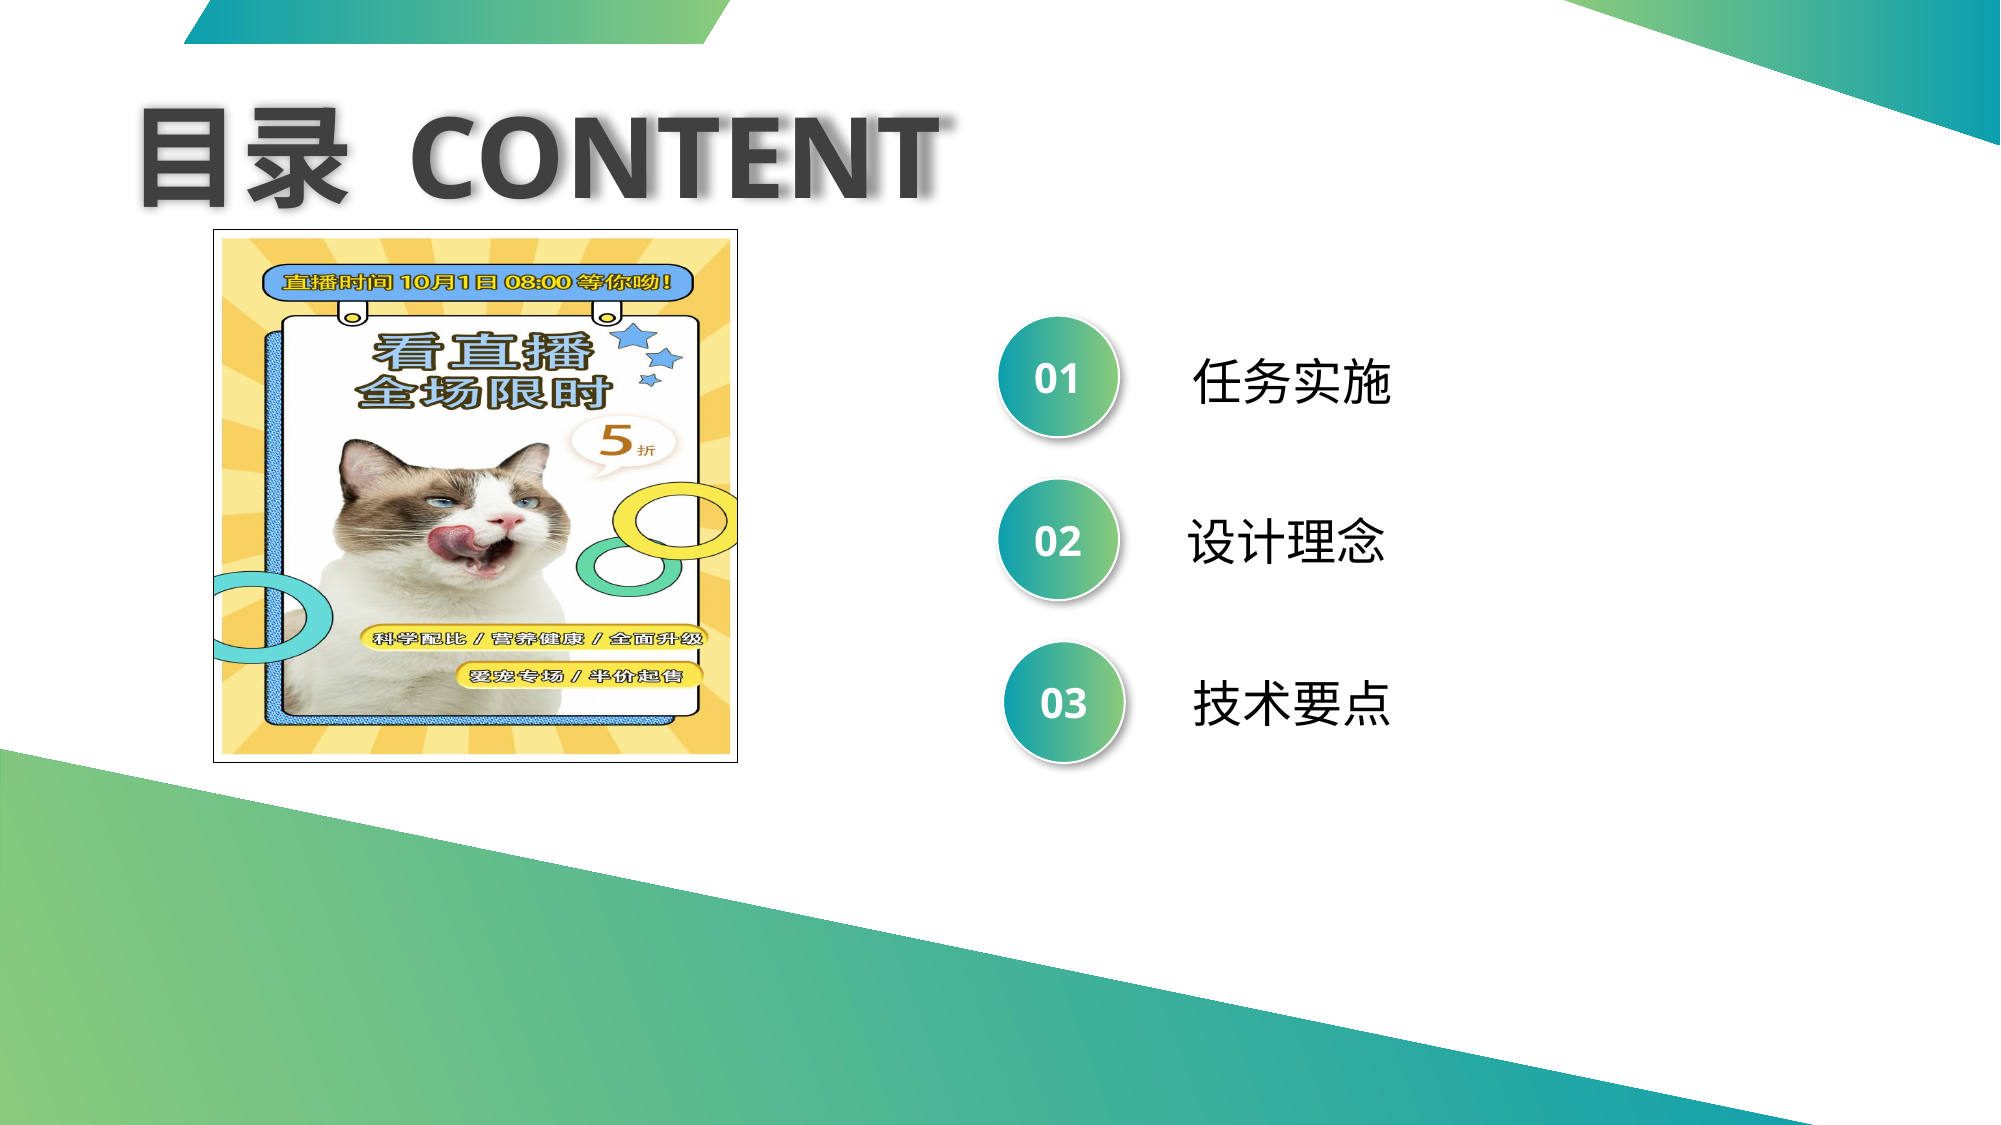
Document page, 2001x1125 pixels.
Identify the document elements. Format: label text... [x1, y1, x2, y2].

text_box 设计理念 [1171, 502, 1847, 578]
text_box 任务实施 [1177, 343, 2000, 419]
text_box 目录 CONTENT [114, 78, 1063, 229]
text_box 技术要点 [1177, 665, 1853, 741]
text_box [1563, 0, 2000, 146]
text_box 02 [996, 477, 1121, 602]
picture [213, 229, 738, 763]
text_box [0, 749, 1813, 1125]
text_box [184, 0, 731, 44]
text_box 01 [996, 314, 1121, 439]
text_box 03 [1002, 640, 1126, 765]
